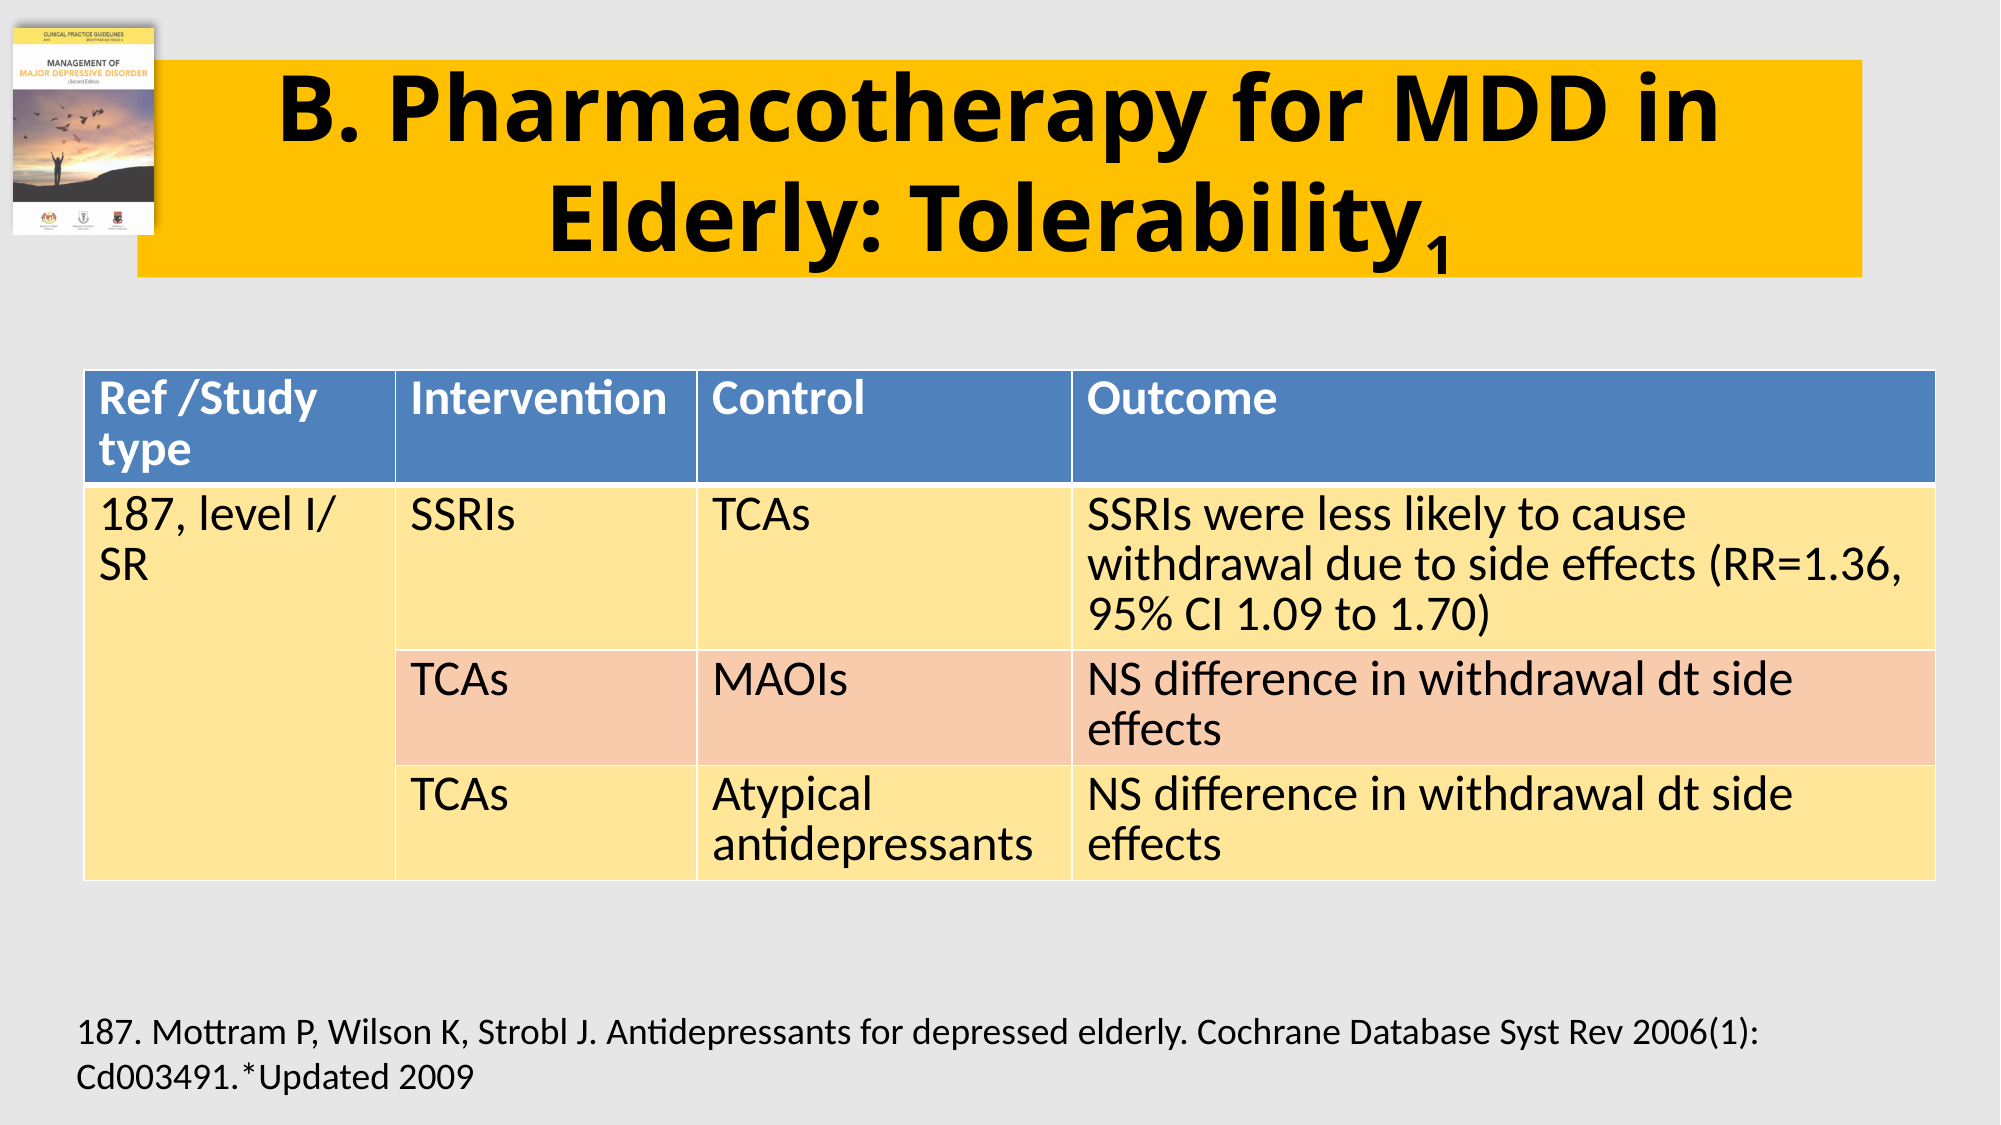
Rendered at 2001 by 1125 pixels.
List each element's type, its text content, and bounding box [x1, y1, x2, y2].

table_cell 187, level I/ SR [85, 488, 395, 880]
table_cell SSRIs were less likely to cause withdrawal due to side effects (RR=1.36, 95% CI 1.09 to 1.70) [1073, 488, 1935, 649]
table_cell MAOIs [698, 651, 1071, 765]
table_cell SSRIs [396, 488, 696, 649]
picture [13, 28, 154, 235]
text_box 187. Mottram P, Wilson K, Strobl J. Antidepressants for depressed elderly. Cochrane Database Syst Rev 2006(1): Cd003491.*Updated 2009 [61, 999, 1950, 1125]
table_cell TCAs [698, 488, 1071, 649]
table_header Outcome [1073, 371, 1935, 482]
table_header Control [698, 371, 1071, 482]
title B. Pharmacotherapy for MDD in Elderly: Tolerability1 [137, 59, 1863, 278]
table_cell NS difference in withdrawal dt side effects [1073, 651, 1935, 765]
table_header Intervention [396, 371, 696, 482]
table_cell TCAs [396, 766, 696, 880]
table_header Ref /Study type [85, 371, 395, 482]
table_cell NS difference in withdrawal dt side effects [1073, 766, 1935, 880]
table_cell Atypical antidepressants [698, 766, 1071, 880]
table_cell TCAs [396, 651, 696, 765]
